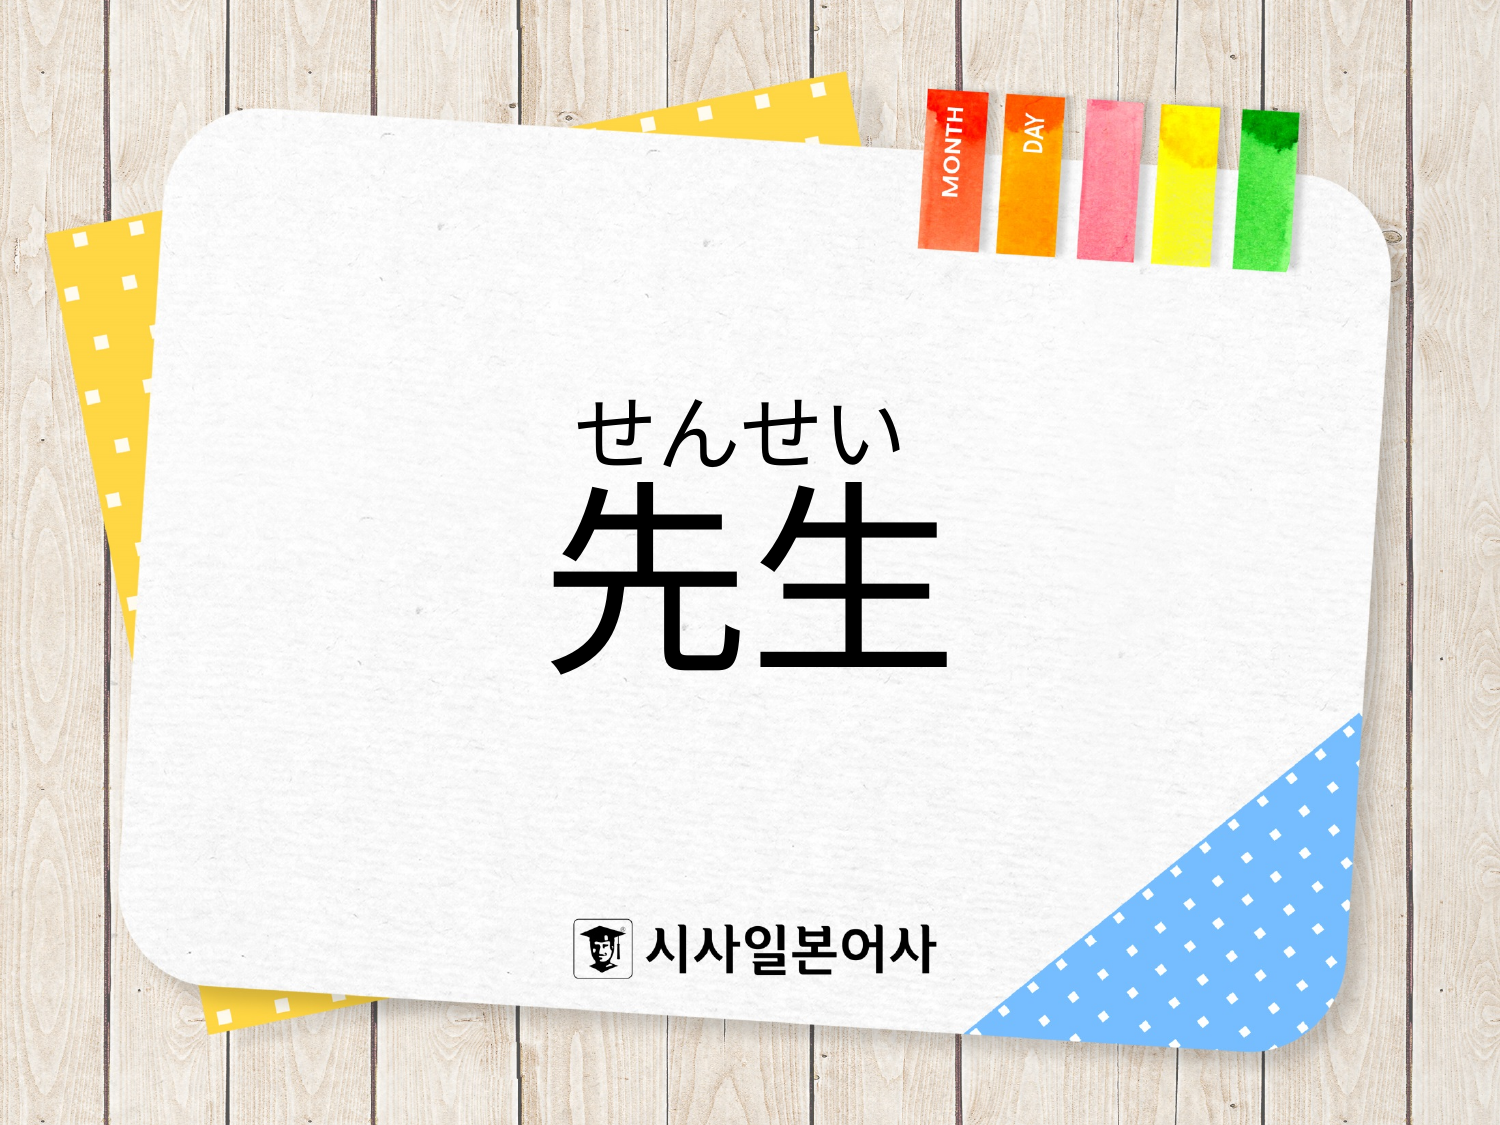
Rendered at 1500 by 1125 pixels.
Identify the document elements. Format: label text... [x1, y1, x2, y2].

title 先生 [75, 338, 1425, 811]
text_box せんせい [559, 373, 922, 489]
picture [0, 0, 1500, 1125]
